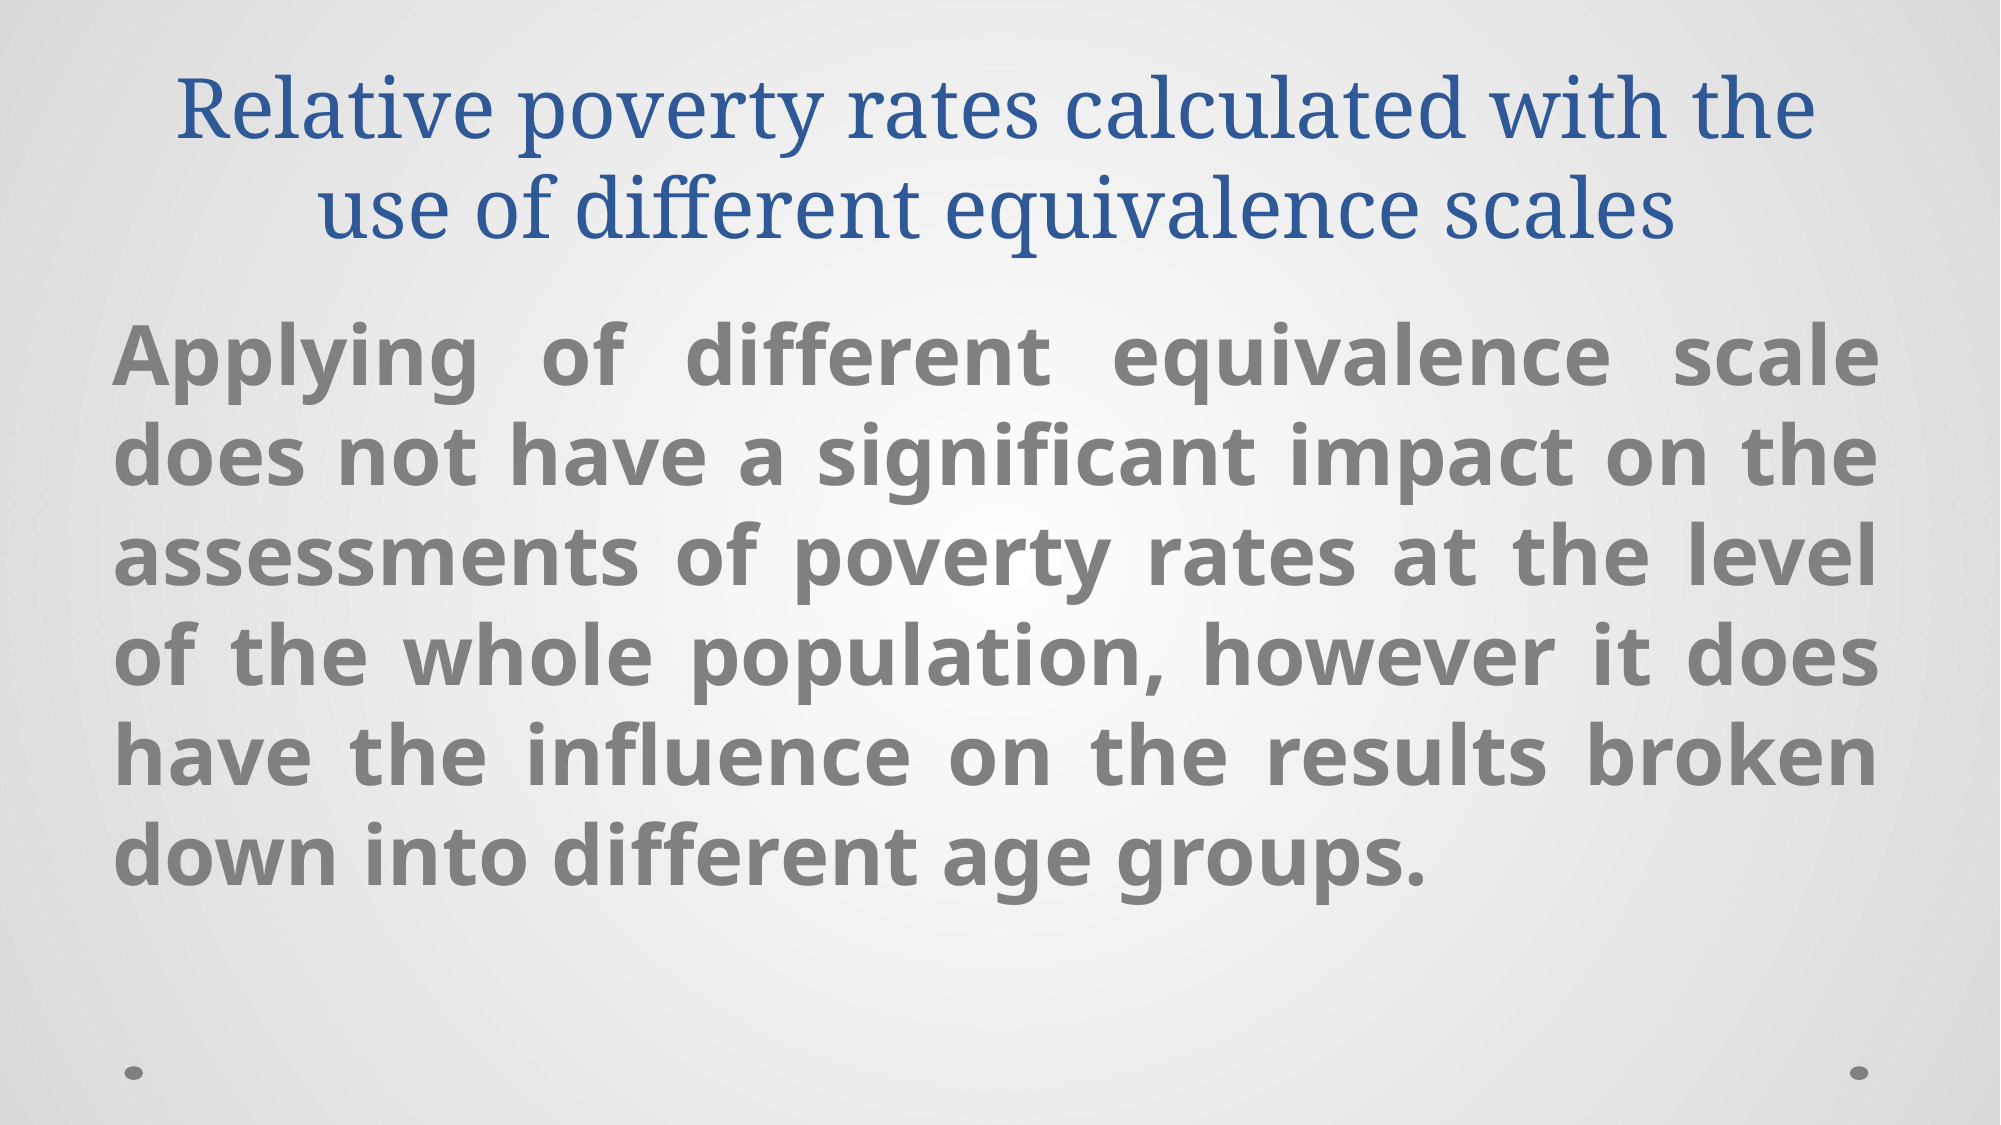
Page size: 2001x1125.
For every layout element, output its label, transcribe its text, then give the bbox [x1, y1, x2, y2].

list Applying of different equivalence scale does not have a significant impact on the assessments of poverty rates at the level of the whole population, however it does have the influence on the results broken down into different age groups. [97, 294, 1898, 984]
title Relative poverty rates calculated with the use of different equivalence scales [97, 4, 1898, 263]
